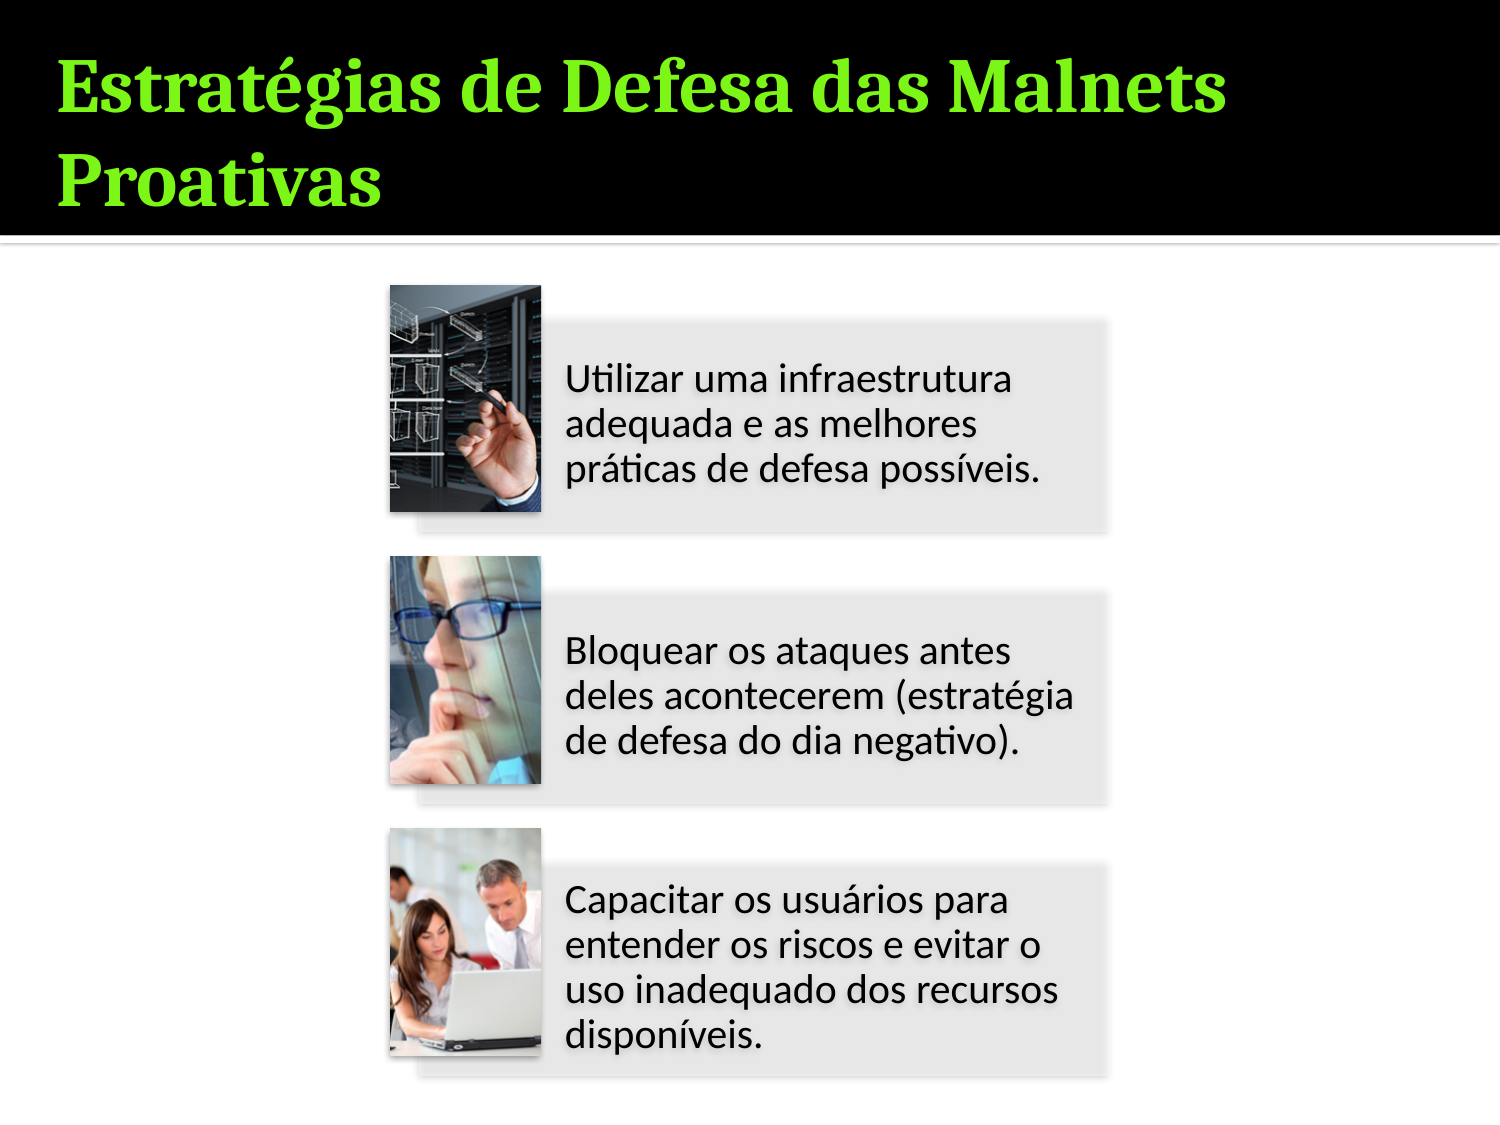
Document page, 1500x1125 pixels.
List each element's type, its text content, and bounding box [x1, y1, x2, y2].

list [41, 267, 1459, 1094]
title Estratégias de Defesa das Malnets Proativas [41, 25, 1459, 231]
